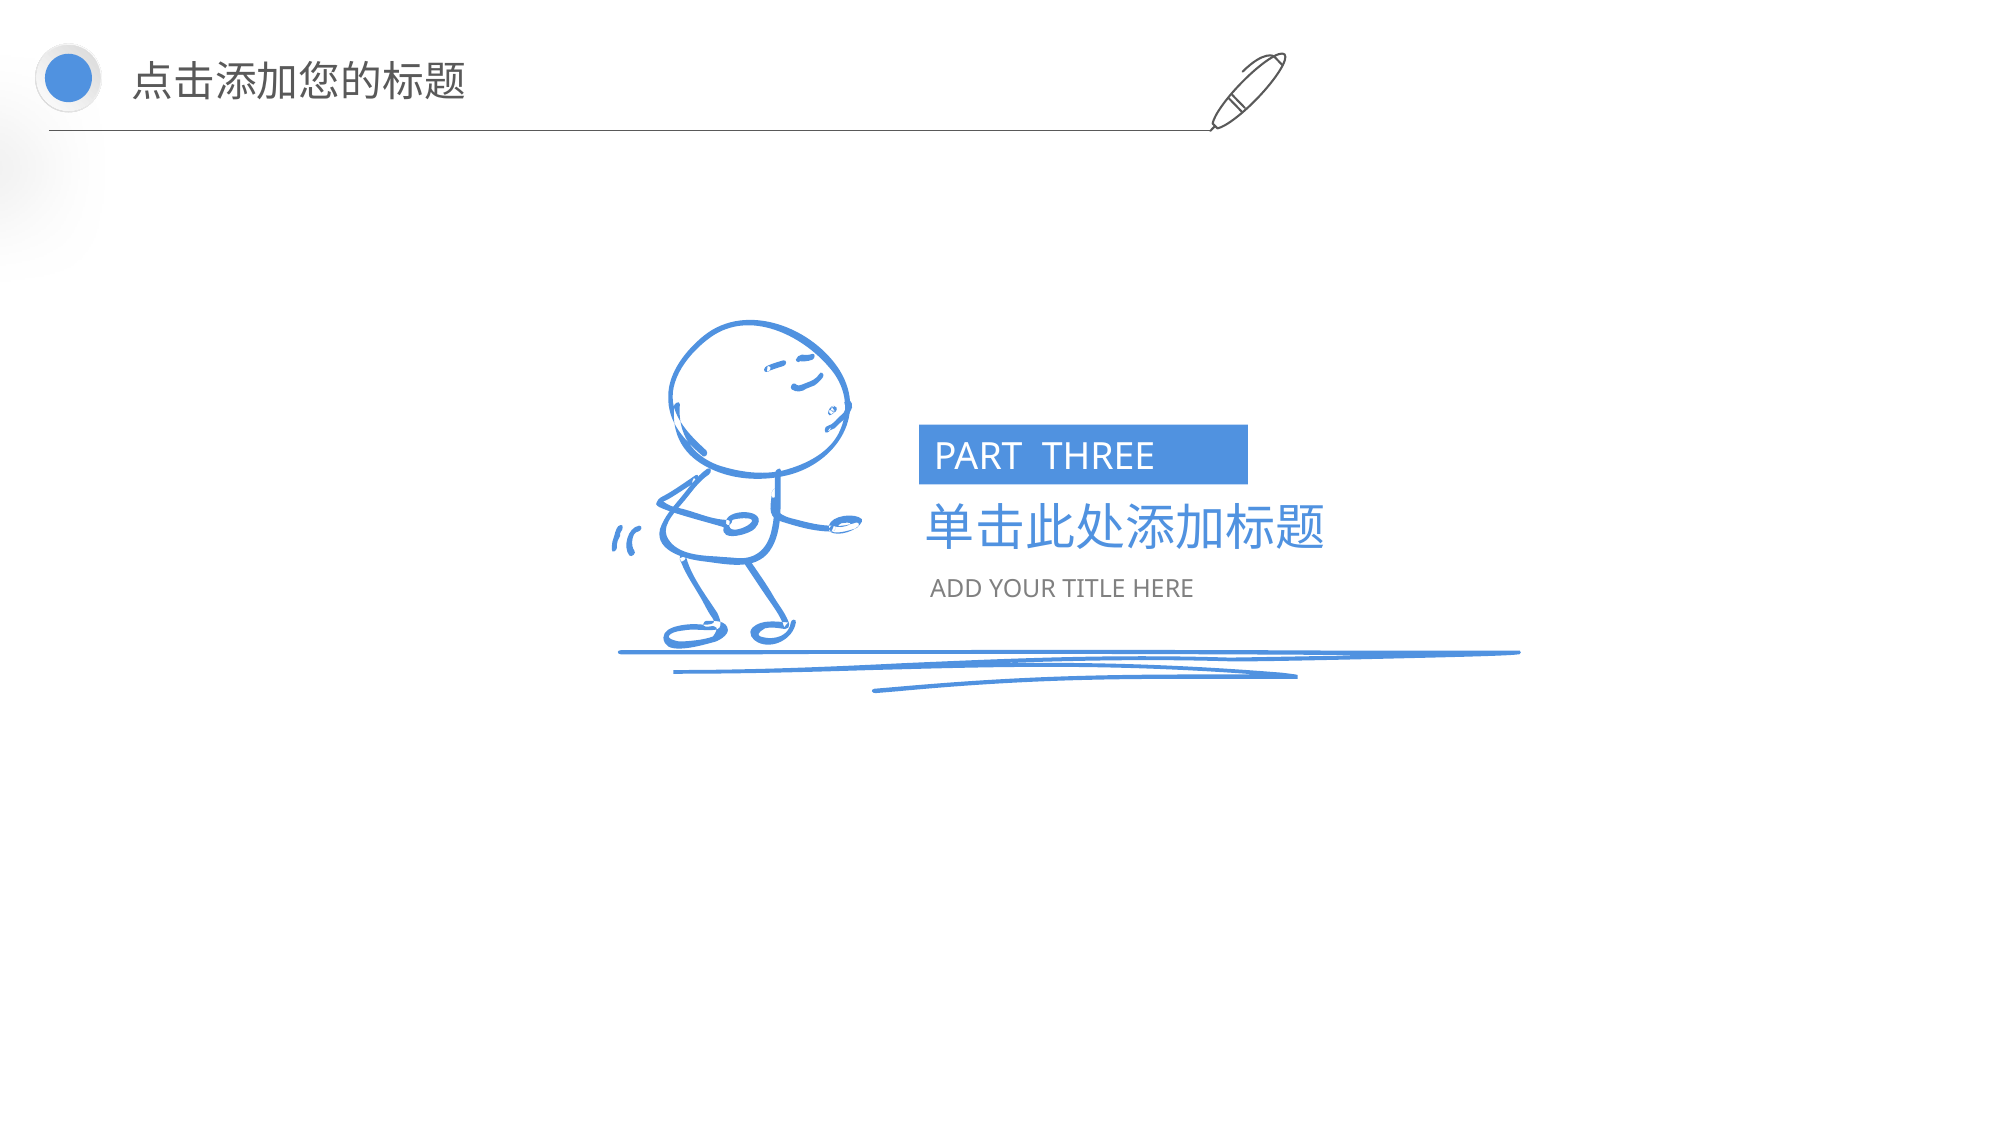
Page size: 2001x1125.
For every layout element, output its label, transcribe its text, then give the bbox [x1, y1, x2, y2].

text_box [1211, 53, 1286, 131]
text_box [673, 649, 1521, 694]
text_box 点击添加您的标题 [111, 45, 510, 116]
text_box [611, 300, 869, 655]
text_box 单击此处添加标题 [913, 489, 1337, 561]
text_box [35, 43, 102, 113]
text_box ADD YOUR TITLE HERE [919, 566, 1309, 608]
text_box PART THREE [919, 424, 1248, 485]
